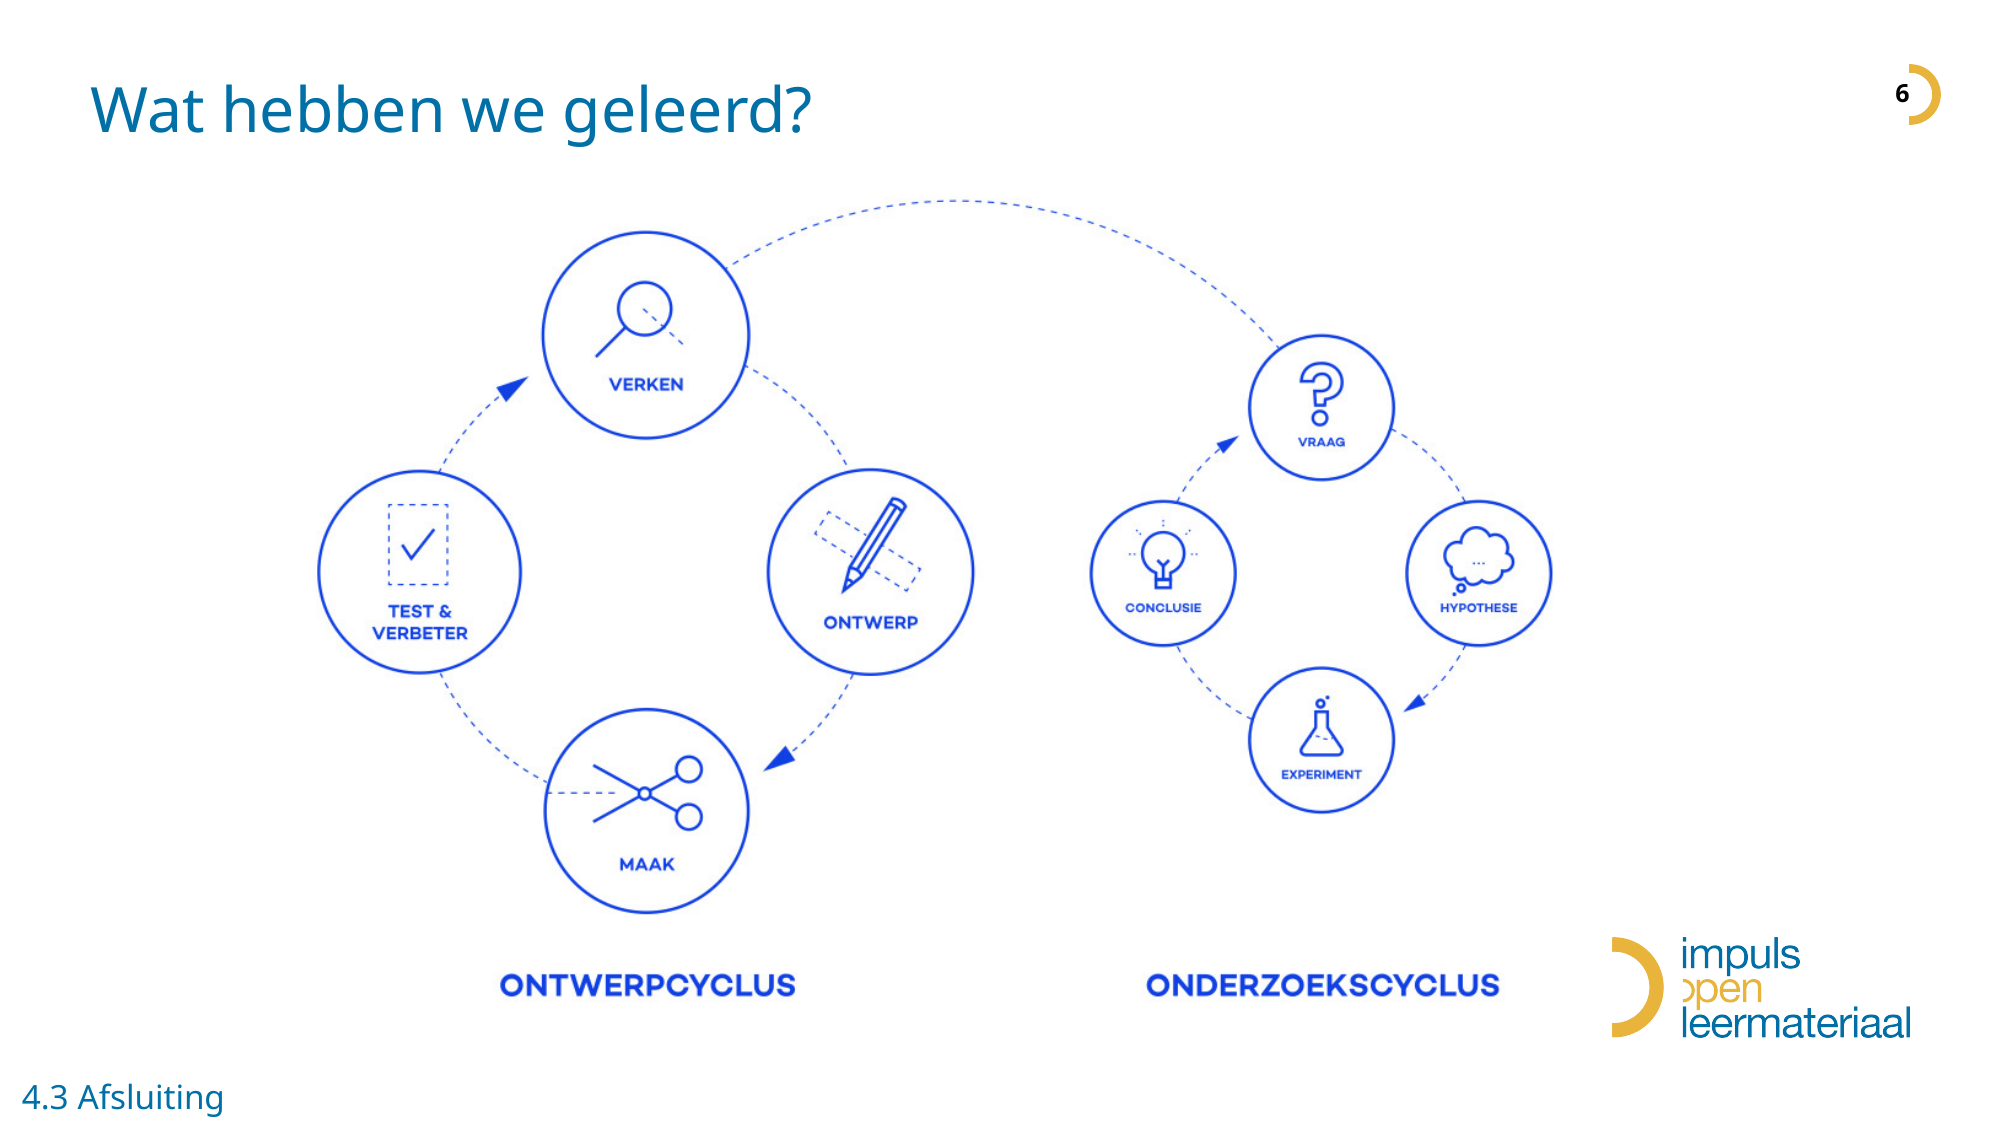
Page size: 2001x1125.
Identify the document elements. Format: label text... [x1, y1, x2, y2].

picture [1787, 1027, 1797, 1034]
picture [1909, 64, 1941, 125]
picture [1717, 1018, 1727, 1023]
picture [1766, 1018, 1775, 1038]
picture [1695, 1018, 1705, 1023]
picture [1752, 1018, 1761, 1038]
picture [1612, 937, 1910, 1038]
picture [1694, 1028, 1716, 1038]
picture [1845, 1019, 1853, 1038]
title Wat hebben we geleerd? [90, 69, 1910, 228]
picture [1887, 1027, 1897, 1034]
text_box 4.3 Afsluiting [21, 1076, 348, 1116]
picture [1822, 1018, 1833, 1023]
picture [1865, 1027, 1875, 1034]
picture [267, 148, 1609, 1070]
